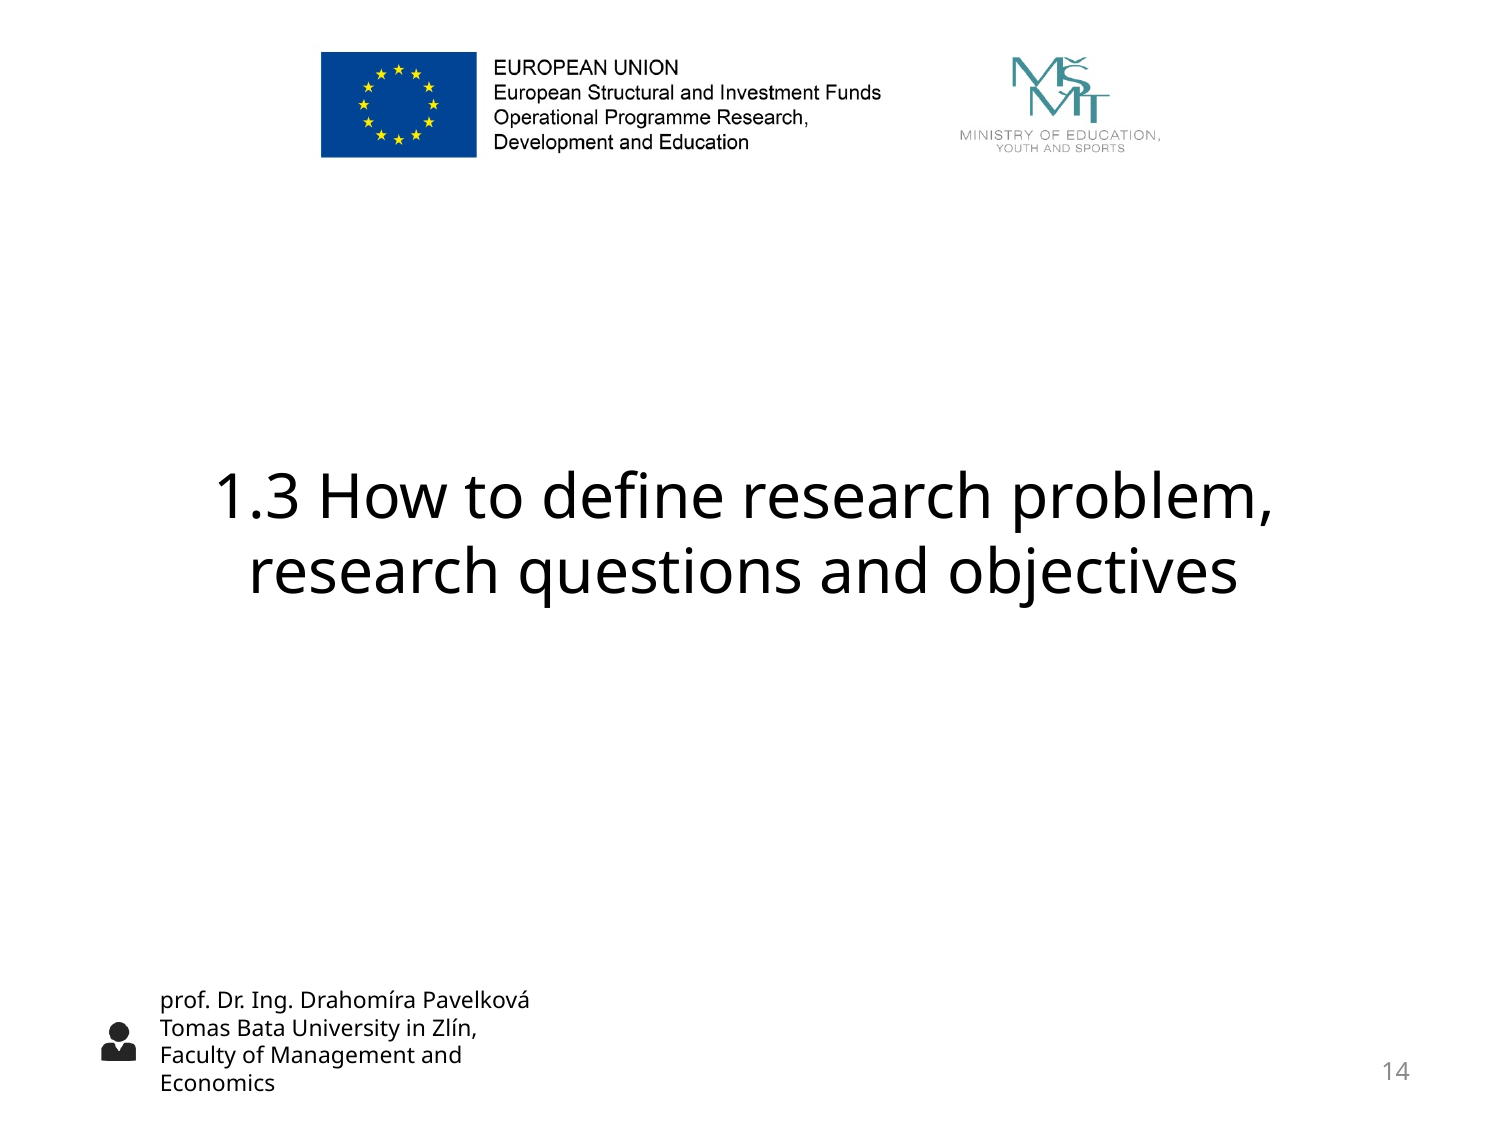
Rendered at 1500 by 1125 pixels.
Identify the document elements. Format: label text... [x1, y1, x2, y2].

footer prof. Dr. Ing. Drahomíra Pavelková Tomas Bata University in Zlín, Faculty of Management and Economics [145, 999, 550, 1083]
picture [101, 1021, 136, 1062]
title 1.3 How to define research problem, research questions and objectives [112, 373, 1376, 615]
slide_number 14 [1074, 1042, 1425, 1103]
picture [268, 0, 1212, 210]
